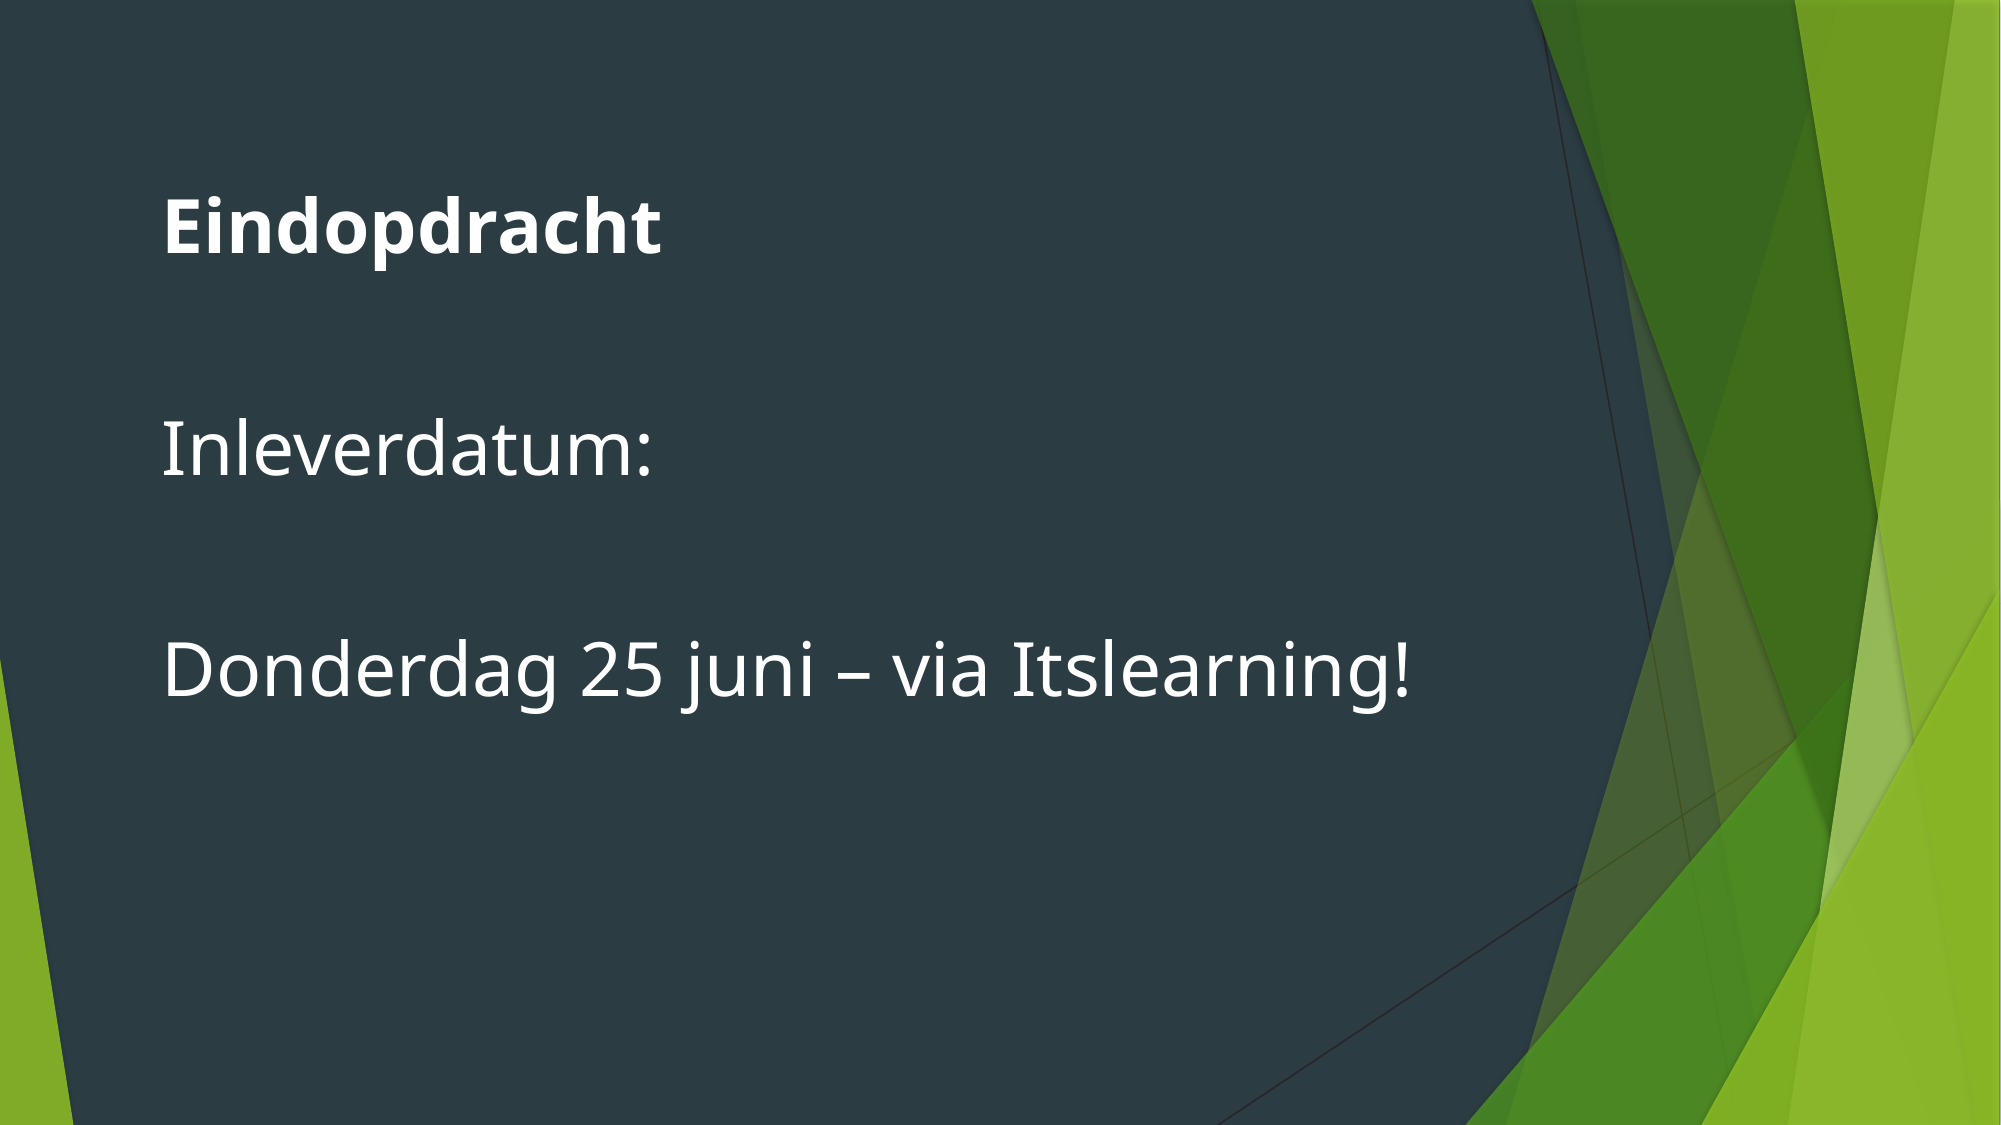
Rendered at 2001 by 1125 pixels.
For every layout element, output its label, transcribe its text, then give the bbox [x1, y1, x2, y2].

list Eindopdracht Inleverdatum: Donderdag 25 juni – via Itslearning! [146, 170, 1799, 1004]
